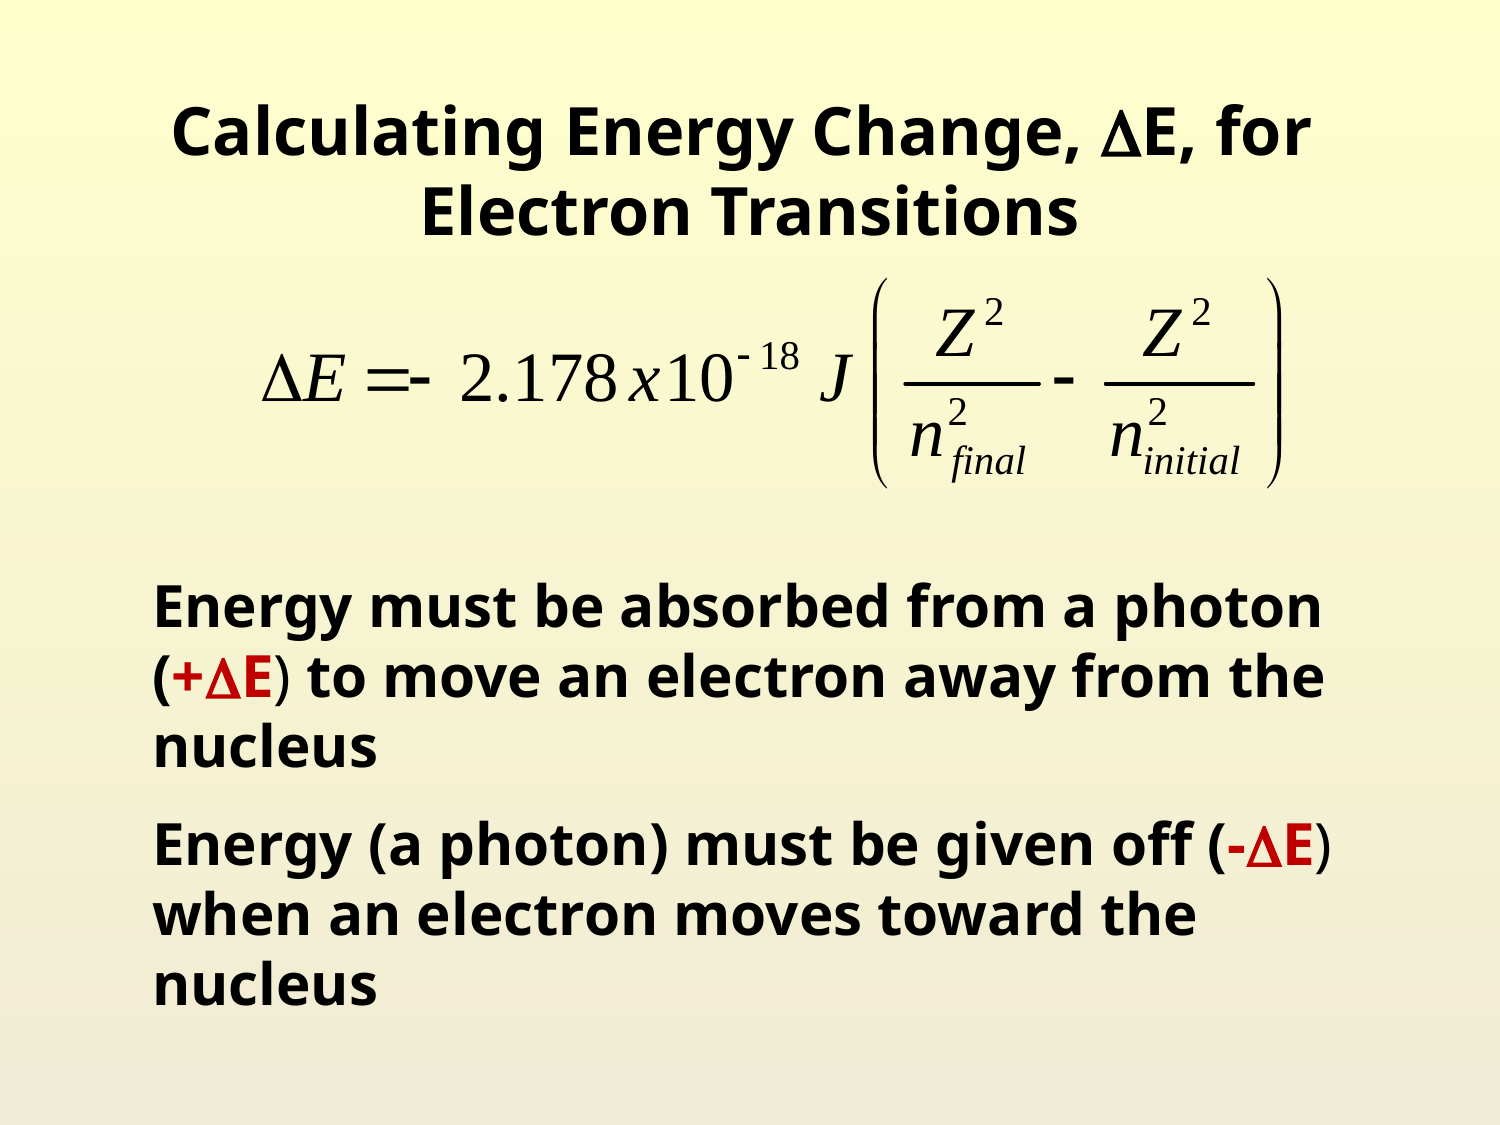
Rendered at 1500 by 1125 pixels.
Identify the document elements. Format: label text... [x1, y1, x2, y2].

text_box Energy (a photon) must be given off (-E) when an electron moves toward the nucleus [137, 800, 1450, 1025]
title Calculating Energy Change, E, for Electron Transitions [112, 74, 1388, 263]
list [249, 265, 1301, 502]
text_box Energy must be absorbed from a photon (+E) to move an electron away from the nucleus [137, 561, 1450, 787]
